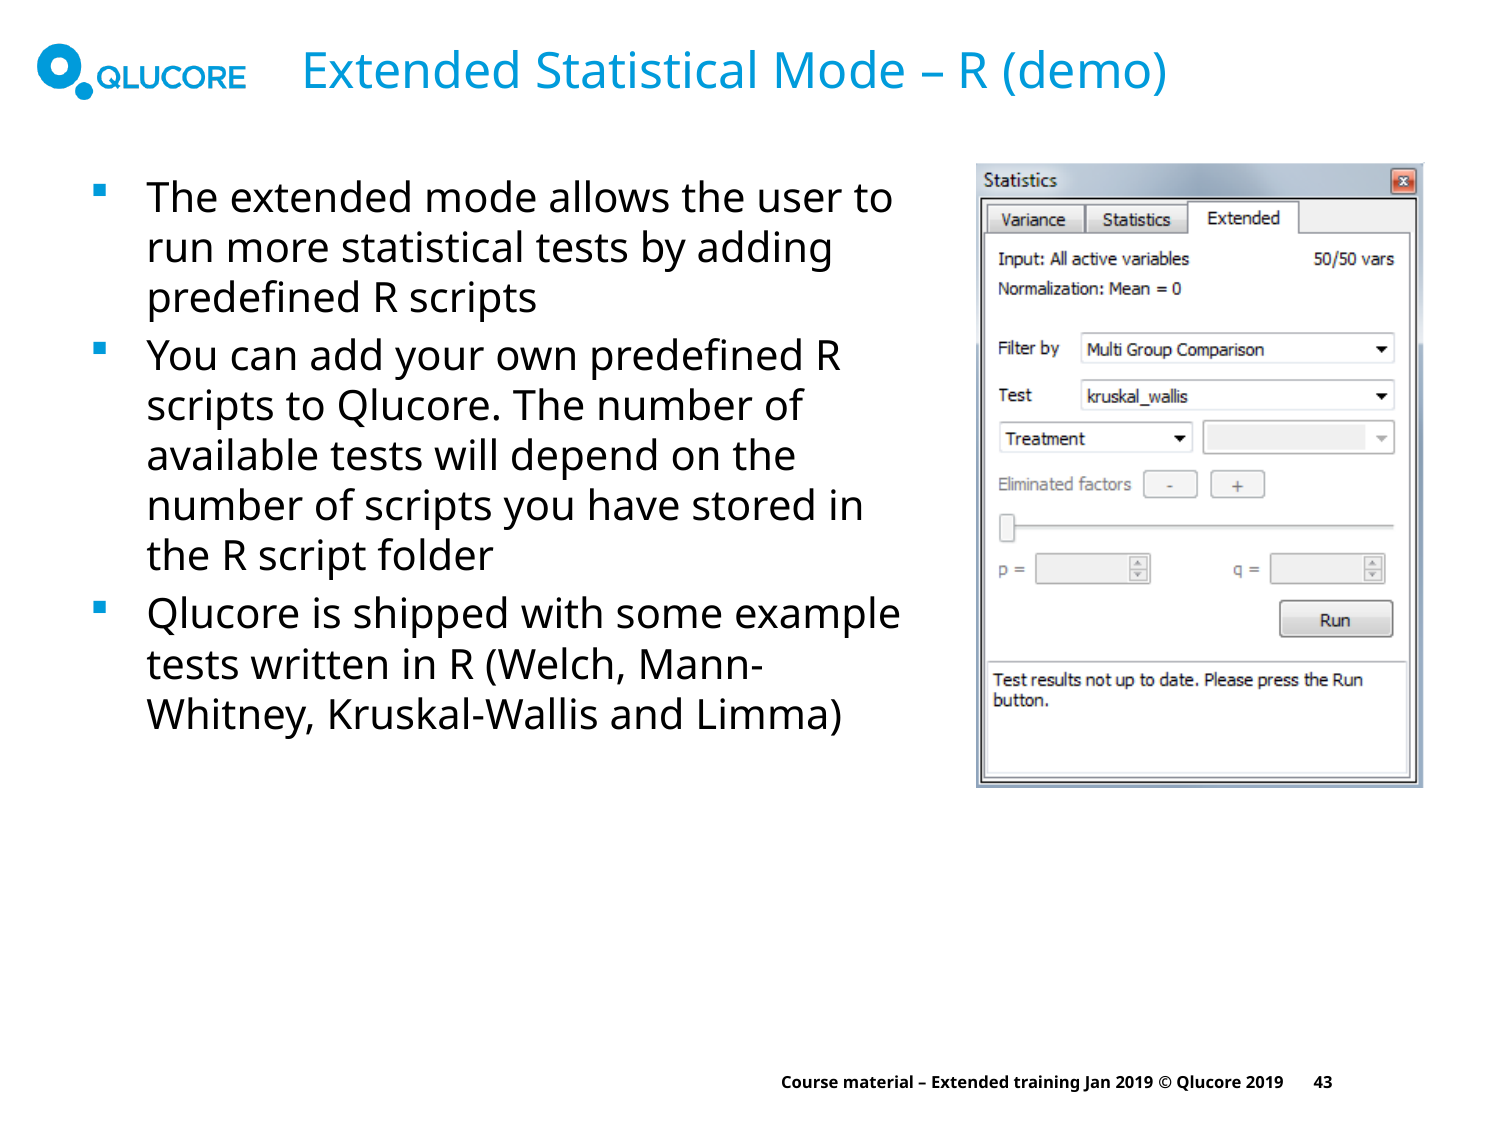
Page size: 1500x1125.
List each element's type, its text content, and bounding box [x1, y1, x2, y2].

title Extended Statistical Mode – R (demo) [286, 10, 1445, 127]
list The extended mode allows the user to run more statistical tests by adding predefined R scripts You can add your own predefined R scripts to Qlucore. The number of available tests will depend on the number of scripts you have stored in the R script folder Qlucore is shipped with some example tests written in R (Welch, Mann-Whitney, Kruskal-Wallis and Limma) [75, 163, 935, 1052]
picture [976, 162, 1426, 789]
